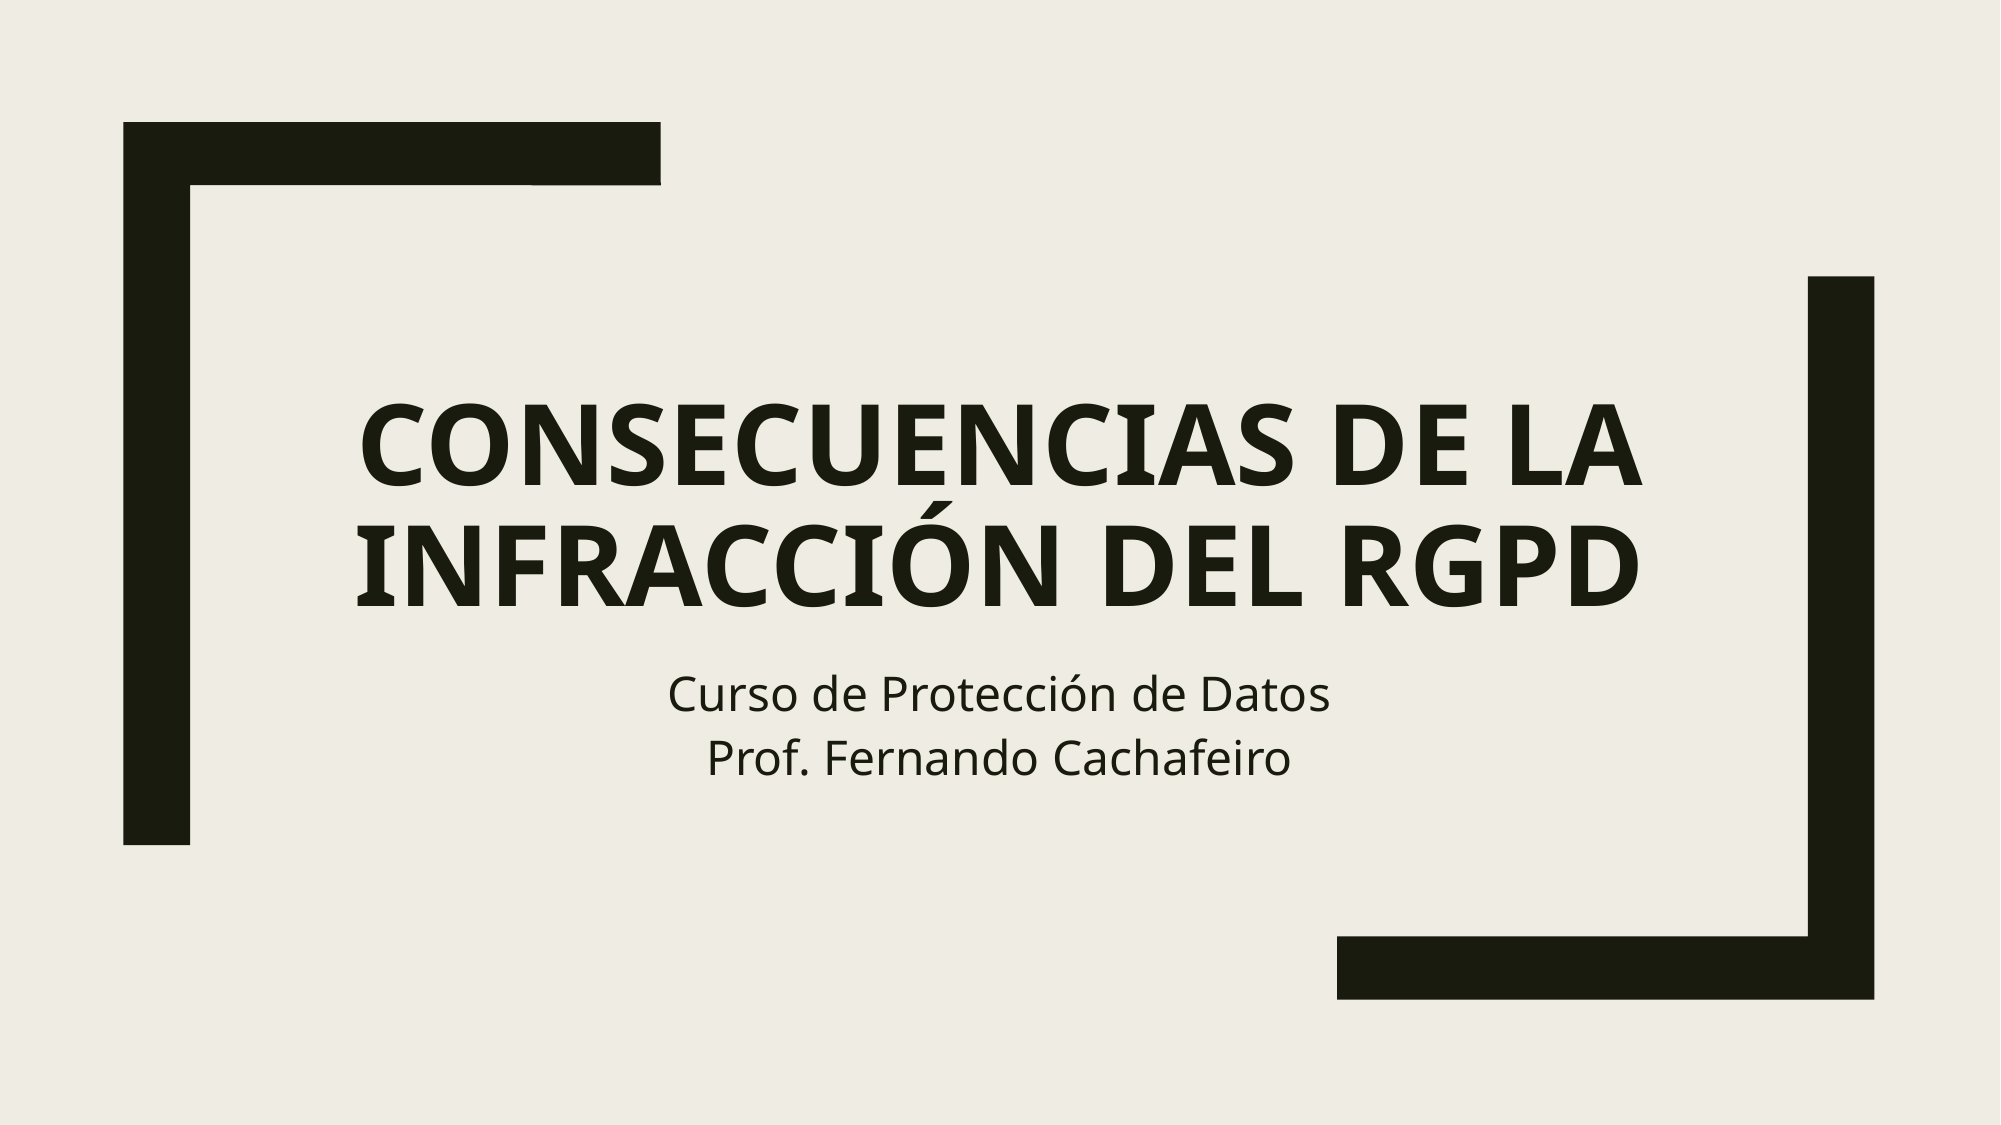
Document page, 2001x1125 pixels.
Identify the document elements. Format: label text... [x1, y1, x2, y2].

title CONSECUENCIAS DE LA INFRACCIÓN DEL RGPD [314, 293, 1686, 638]
subtitle Curso de Protección de Datos Prof. Fernando Cachafeiro [439, 649, 1561, 828]
